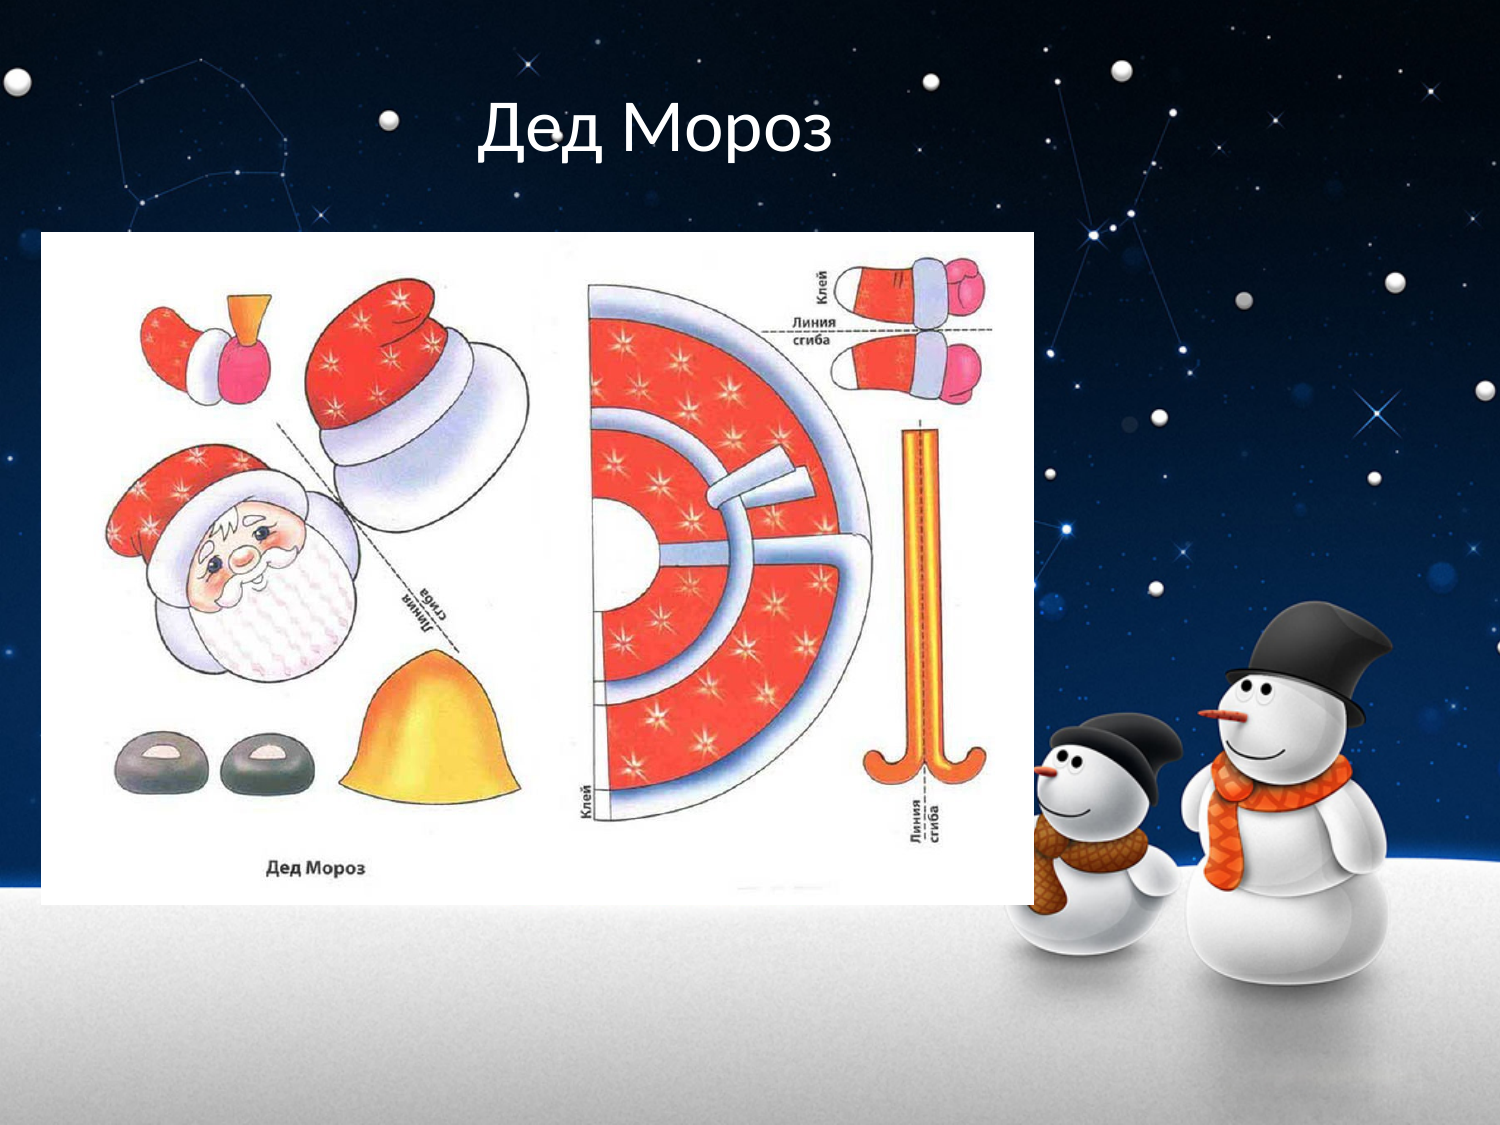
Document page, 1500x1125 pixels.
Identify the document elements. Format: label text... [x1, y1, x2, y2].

picture [0, 0, 1500, 1125]
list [40, 232, 1034, 906]
title Дед Мороз [70, 23, 1243, 220]
